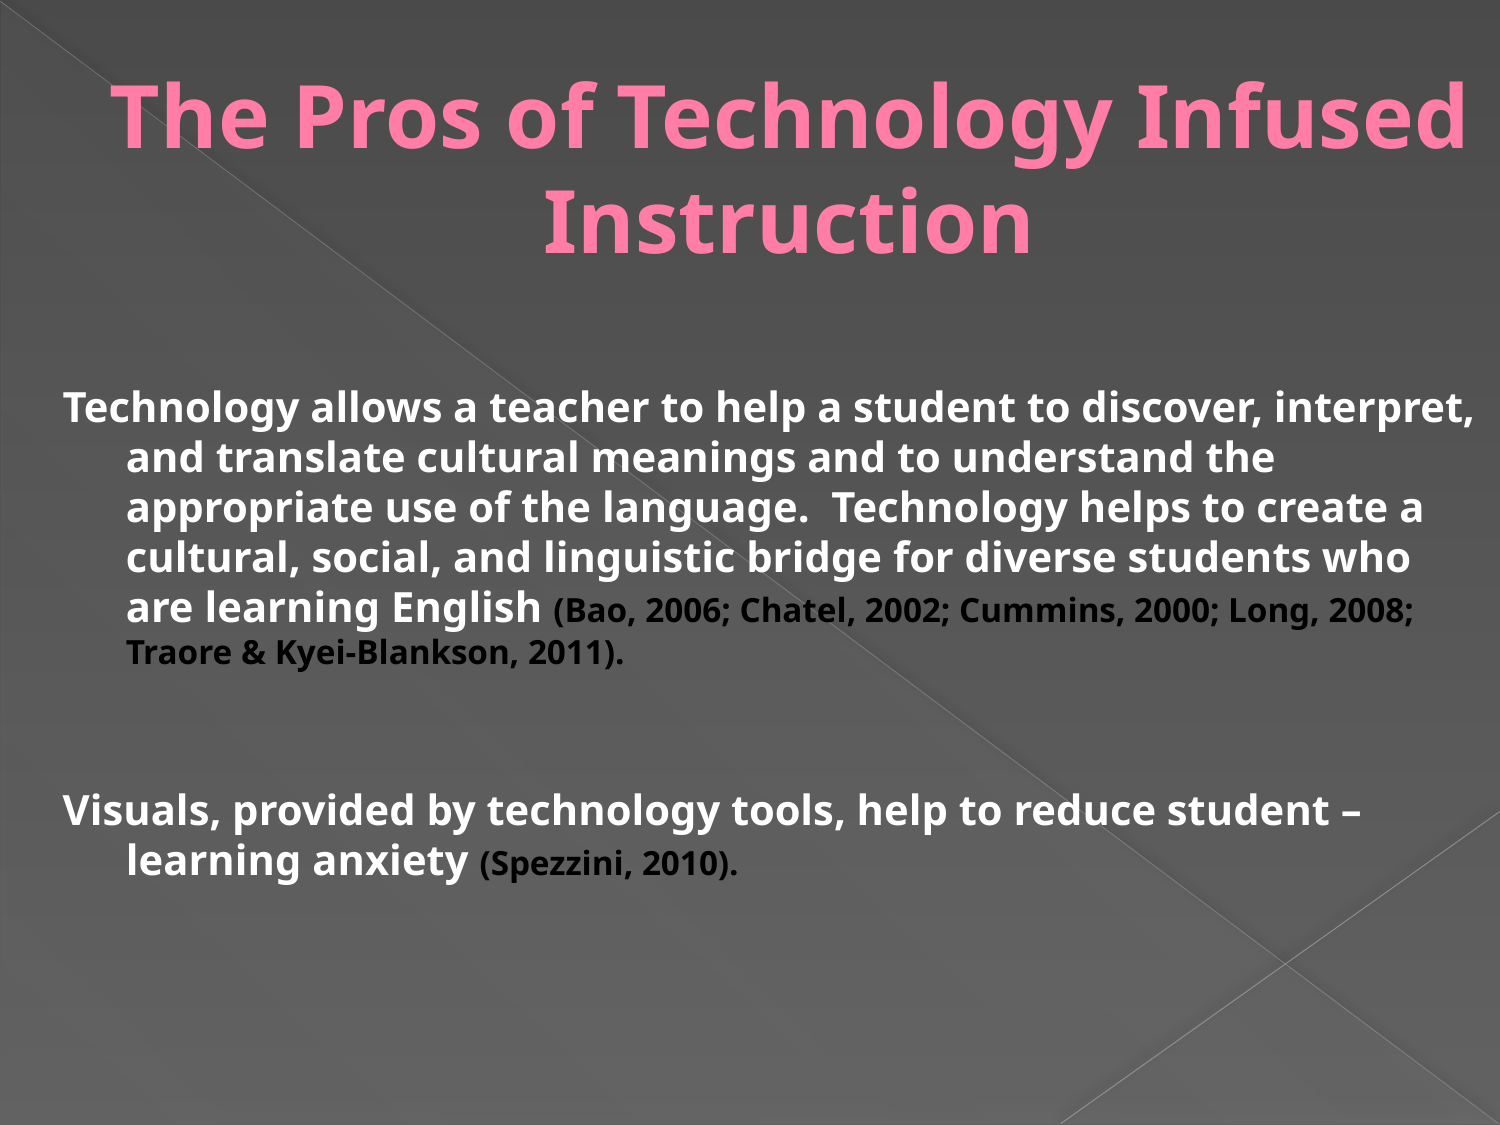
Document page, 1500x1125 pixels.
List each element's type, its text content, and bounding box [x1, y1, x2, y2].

list Technology allows a teacher to help a student to discover, interpret, and translate cultural meanings and to understand the appropriate use of the language. Technology helps to create a cultural, social, and linguistic bridge for diverse students who are learning English (Bao, 2006; Chatel, 2002; Cummins, 2000; Long, 2008; Traore & Kyei-Blankson, 2011). Visuals, provided by technology tools, help to reduce student –learning anxiety (Spezzini, 2010). [37, 324, 1500, 1125]
title The Pros of Technology Infused Instruction [0, 43, 1500, 288]
